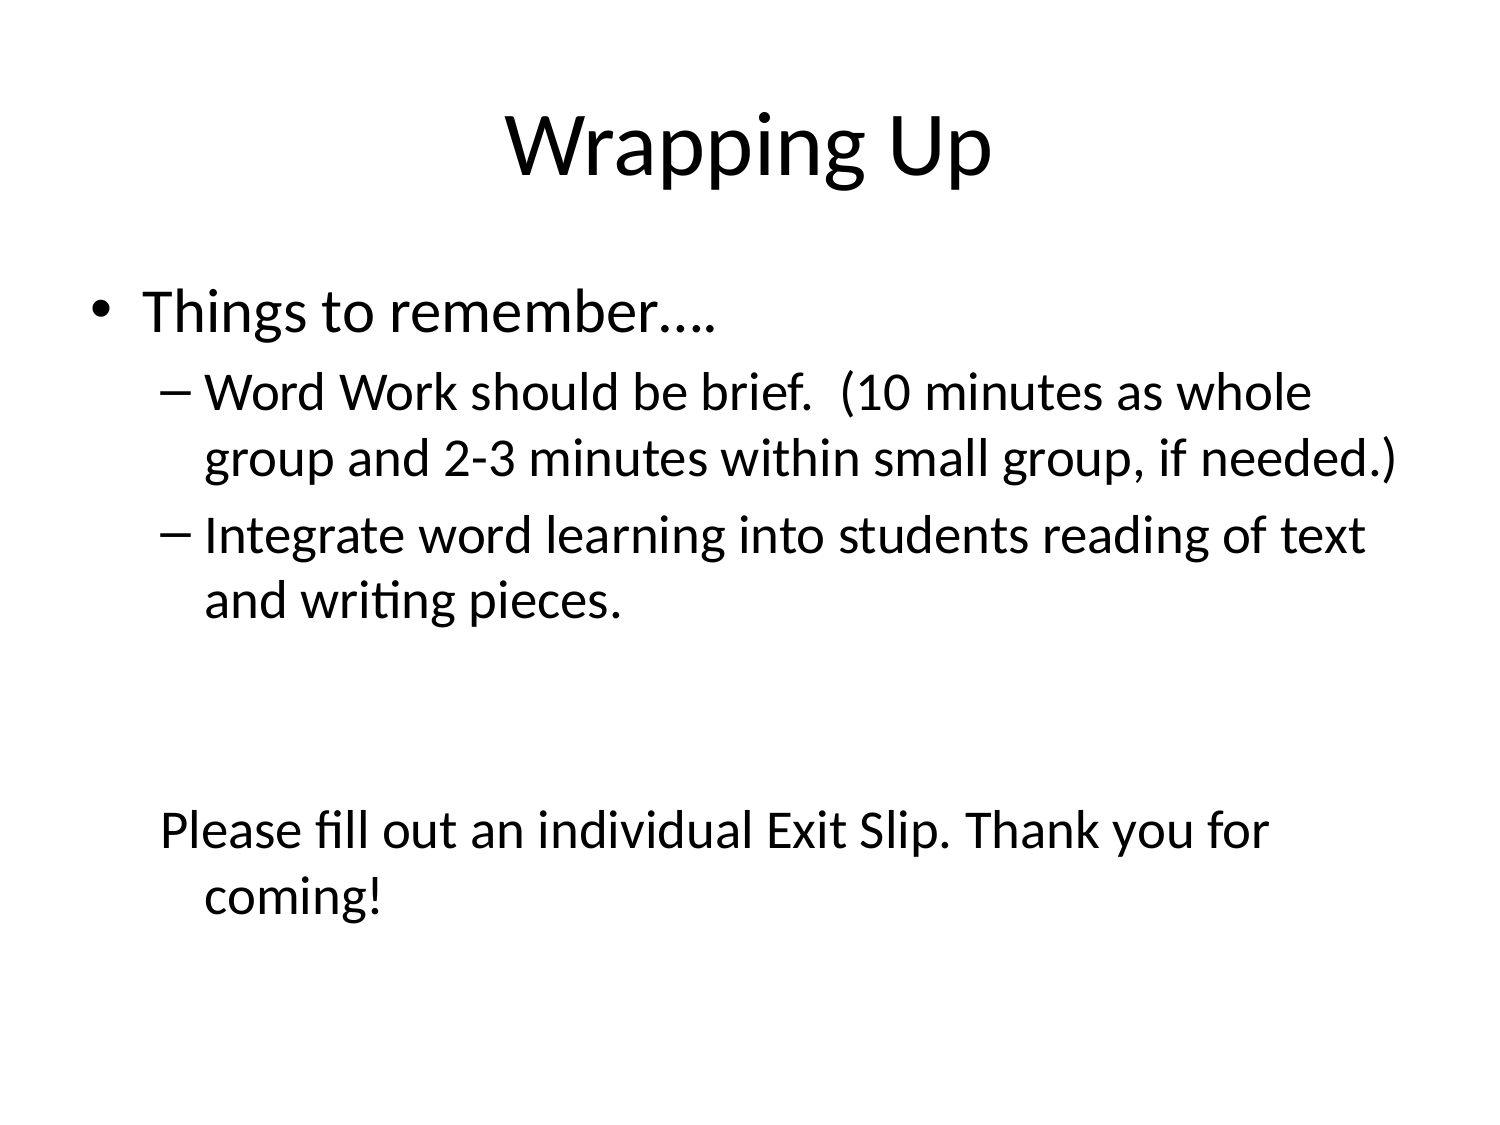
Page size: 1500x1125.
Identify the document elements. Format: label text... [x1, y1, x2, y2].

list Things to remember…. Word Work should be brief. (10 minutes as whole group and 2-3 minutes within small group, if needed.) Integrate word learning into students reading of text and writing pieces. Please fill out an individual Exit Slip. Thank you for coming! [75, 262, 1425, 1005]
title Wrapping Up [75, 45, 1425, 233]
